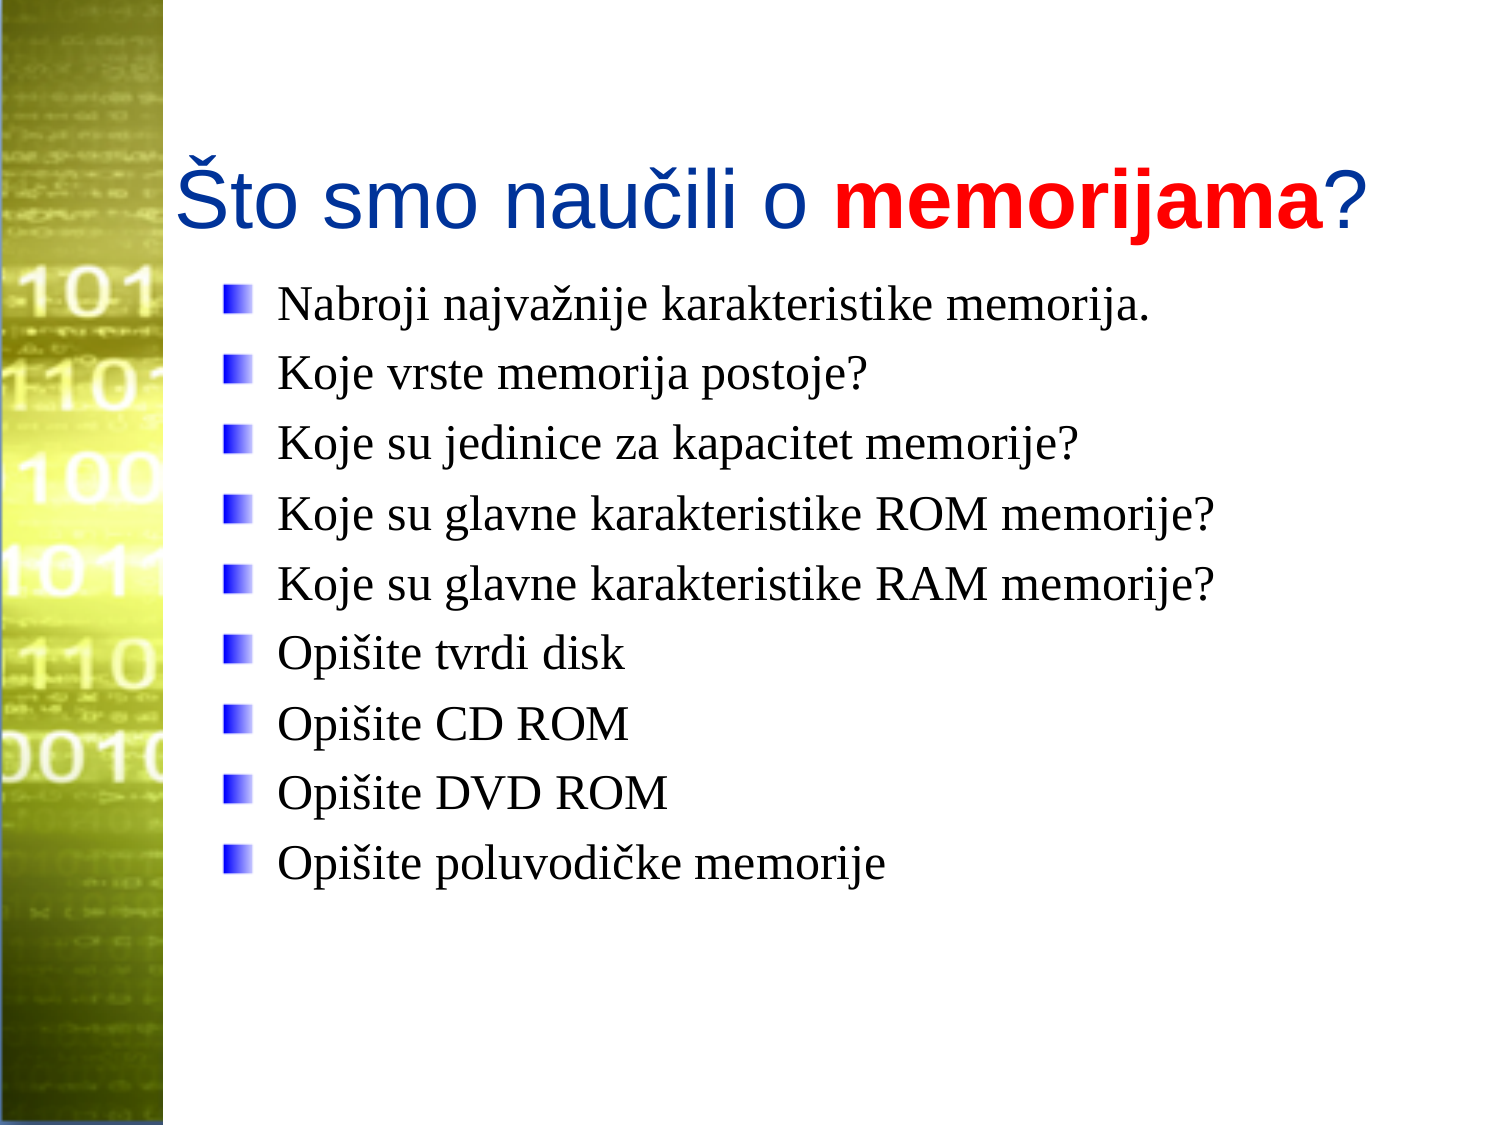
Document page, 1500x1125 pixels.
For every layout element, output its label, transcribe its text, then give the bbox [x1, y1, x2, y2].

picture [221, 702, 257, 738]
picture [221, 352, 257, 388]
picture [0, 0, 163, 1125]
picture [221, 772, 257, 808]
picture [221, 842, 257, 878]
list Nabroji najvažnije karakteristike memorija. Koje vrste memorija postoje? Koje su jedinice za kapacitet memorije? Koje su glavne karakteristike ROM memorije? Koje su glavne karakteristike RAM memorije? Opišite tvrdi disk Opišite CD ROM Opišite DVD ROM Opišite poluvodičke memorije [206, 262, 1426, 1044]
picture [221, 632, 257, 668]
picture [221, 492, 257, 528]
picture [221, 282, 257, 318]
picture [221, 422, 257, 458]
title Što smo naučili o memorijama? [166, 148, 1448, 242]
picture [221, 562, 257, 598]
